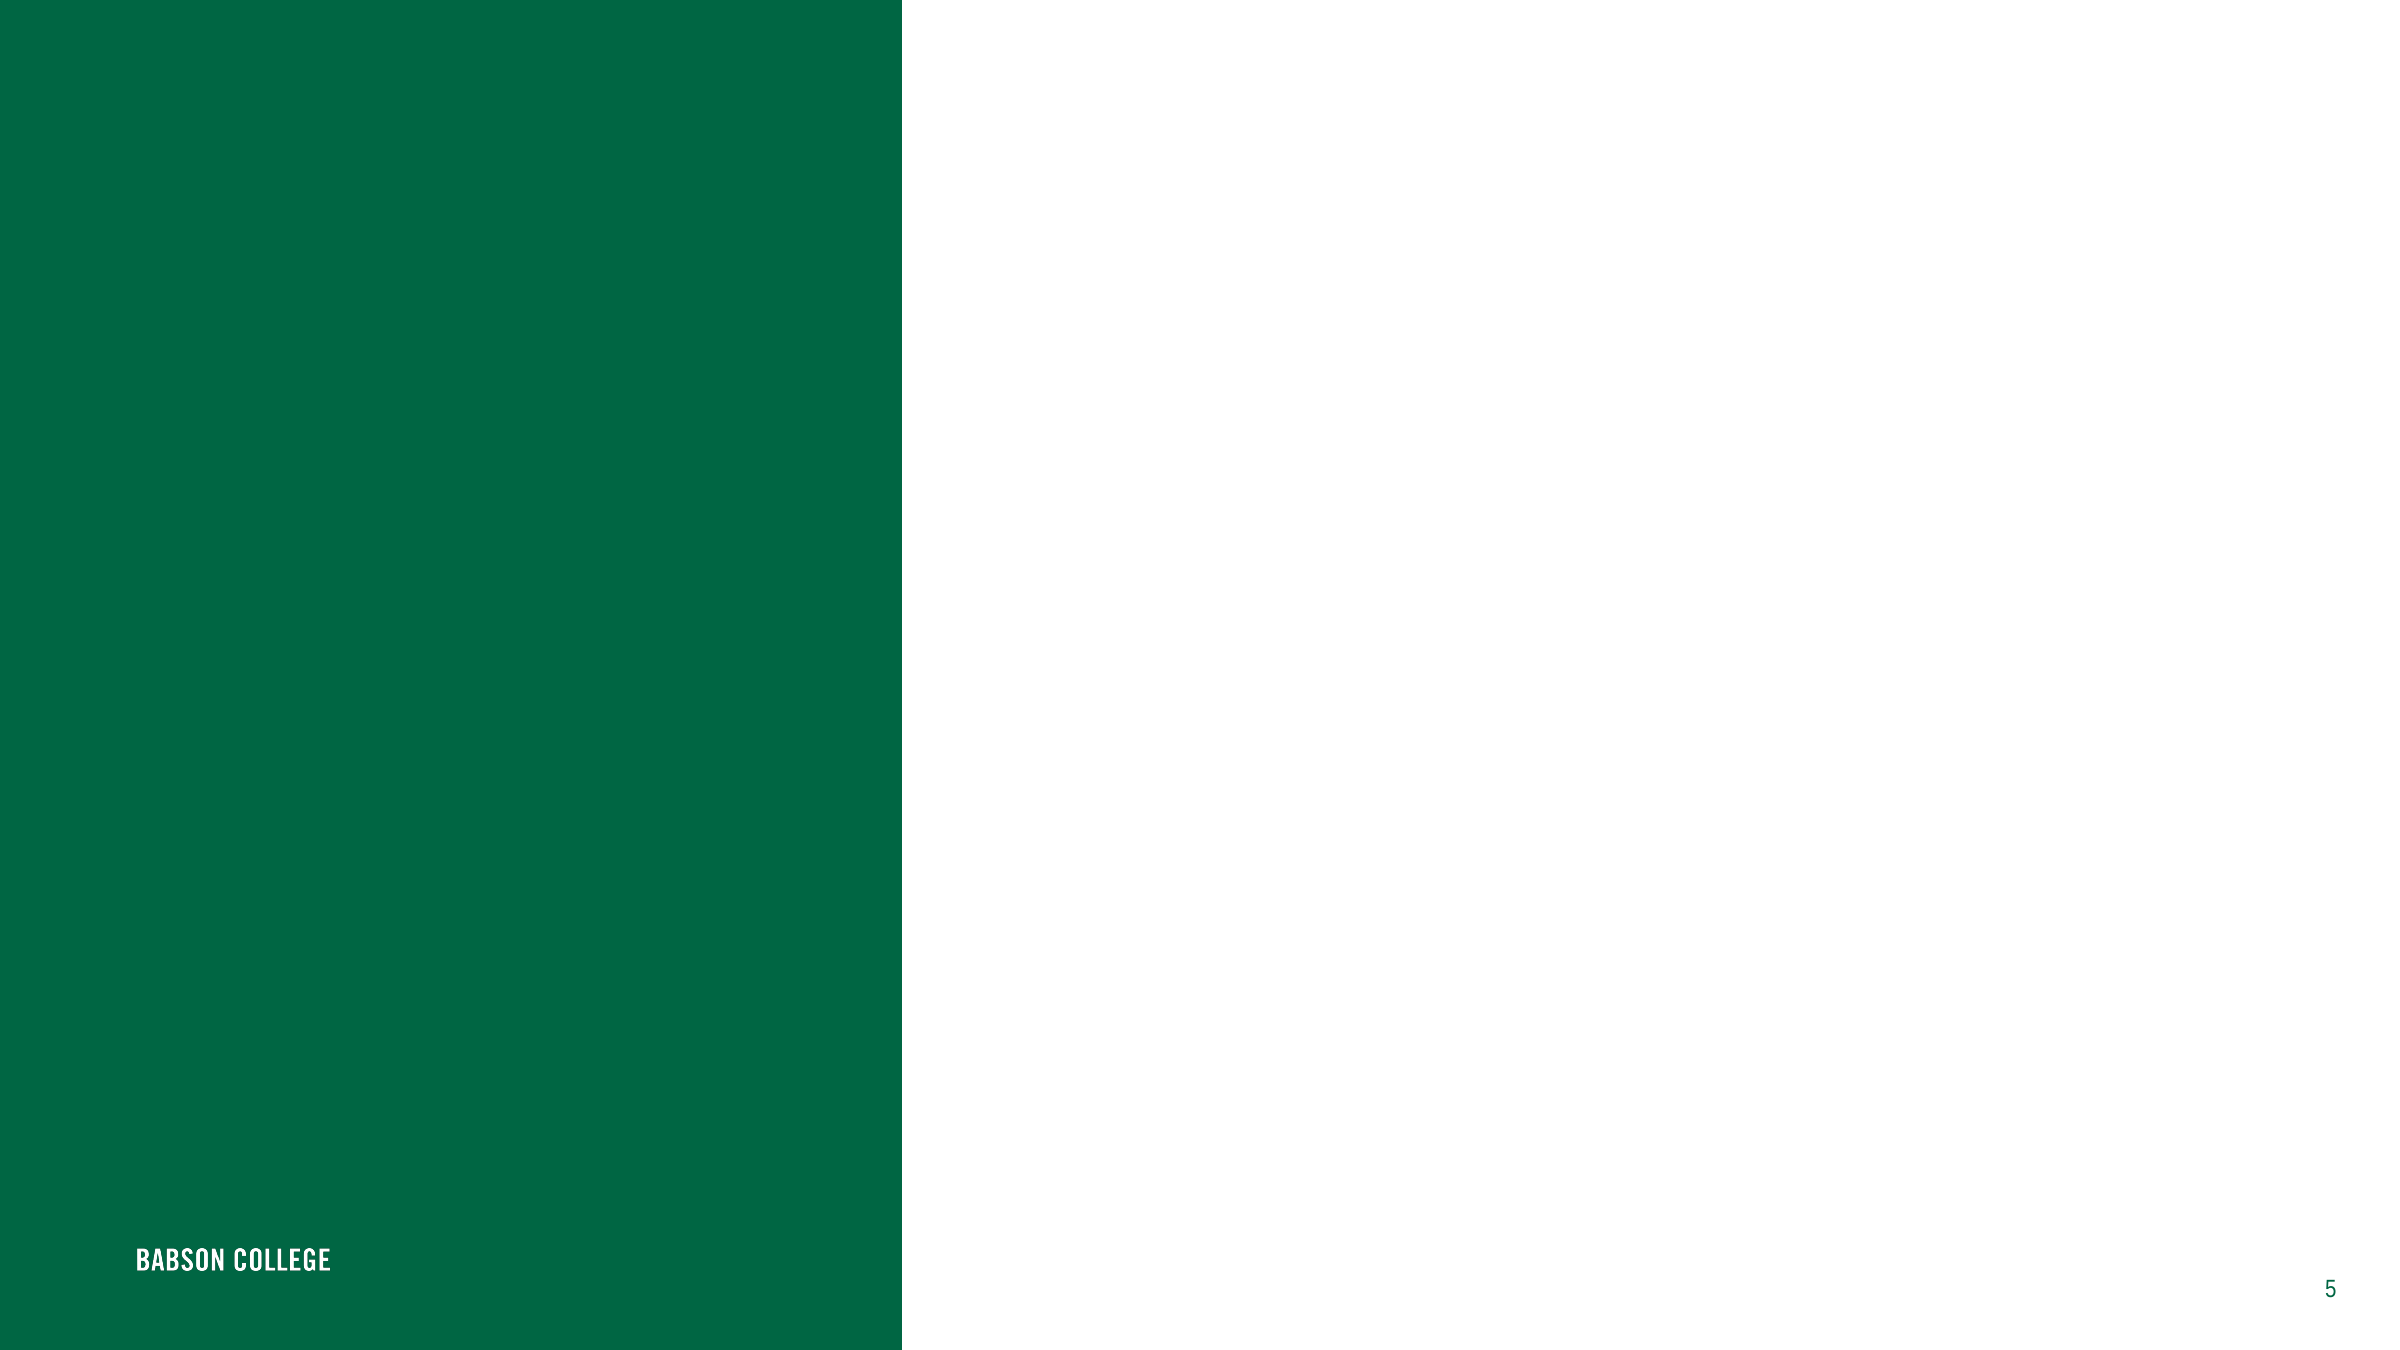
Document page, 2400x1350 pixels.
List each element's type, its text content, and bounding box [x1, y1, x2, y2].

picture [136, 1248, 331, 1271]
slide_number 5 [2277, 1251, 2352, 1324]
